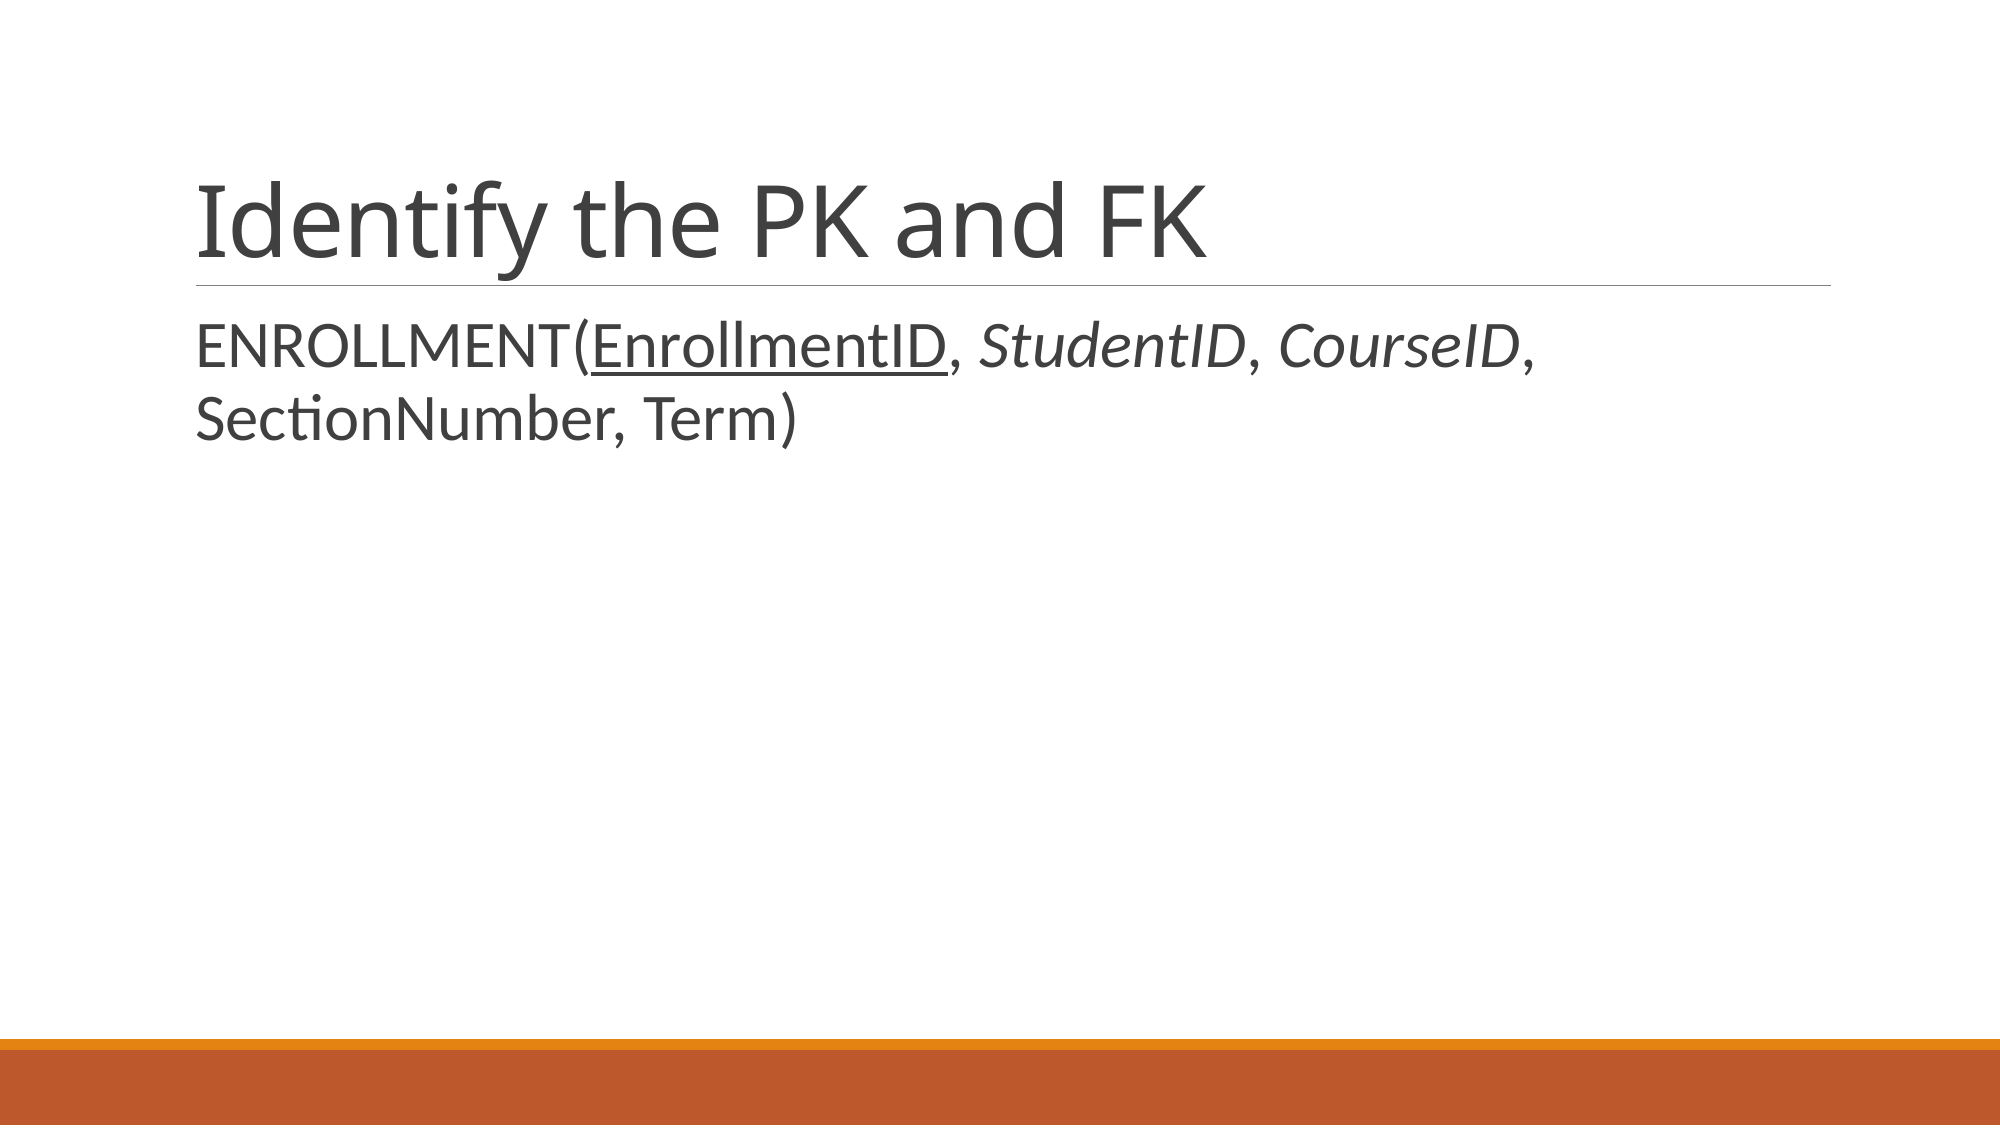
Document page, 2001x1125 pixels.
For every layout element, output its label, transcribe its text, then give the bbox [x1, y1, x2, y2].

title Identify the PK and FK [180, 47, 1830, 285]
list ENROLLMENT(EnrollmentID, StudentID, CourseID, SectionNumber, Term) [180, 302, 1830, 963]
